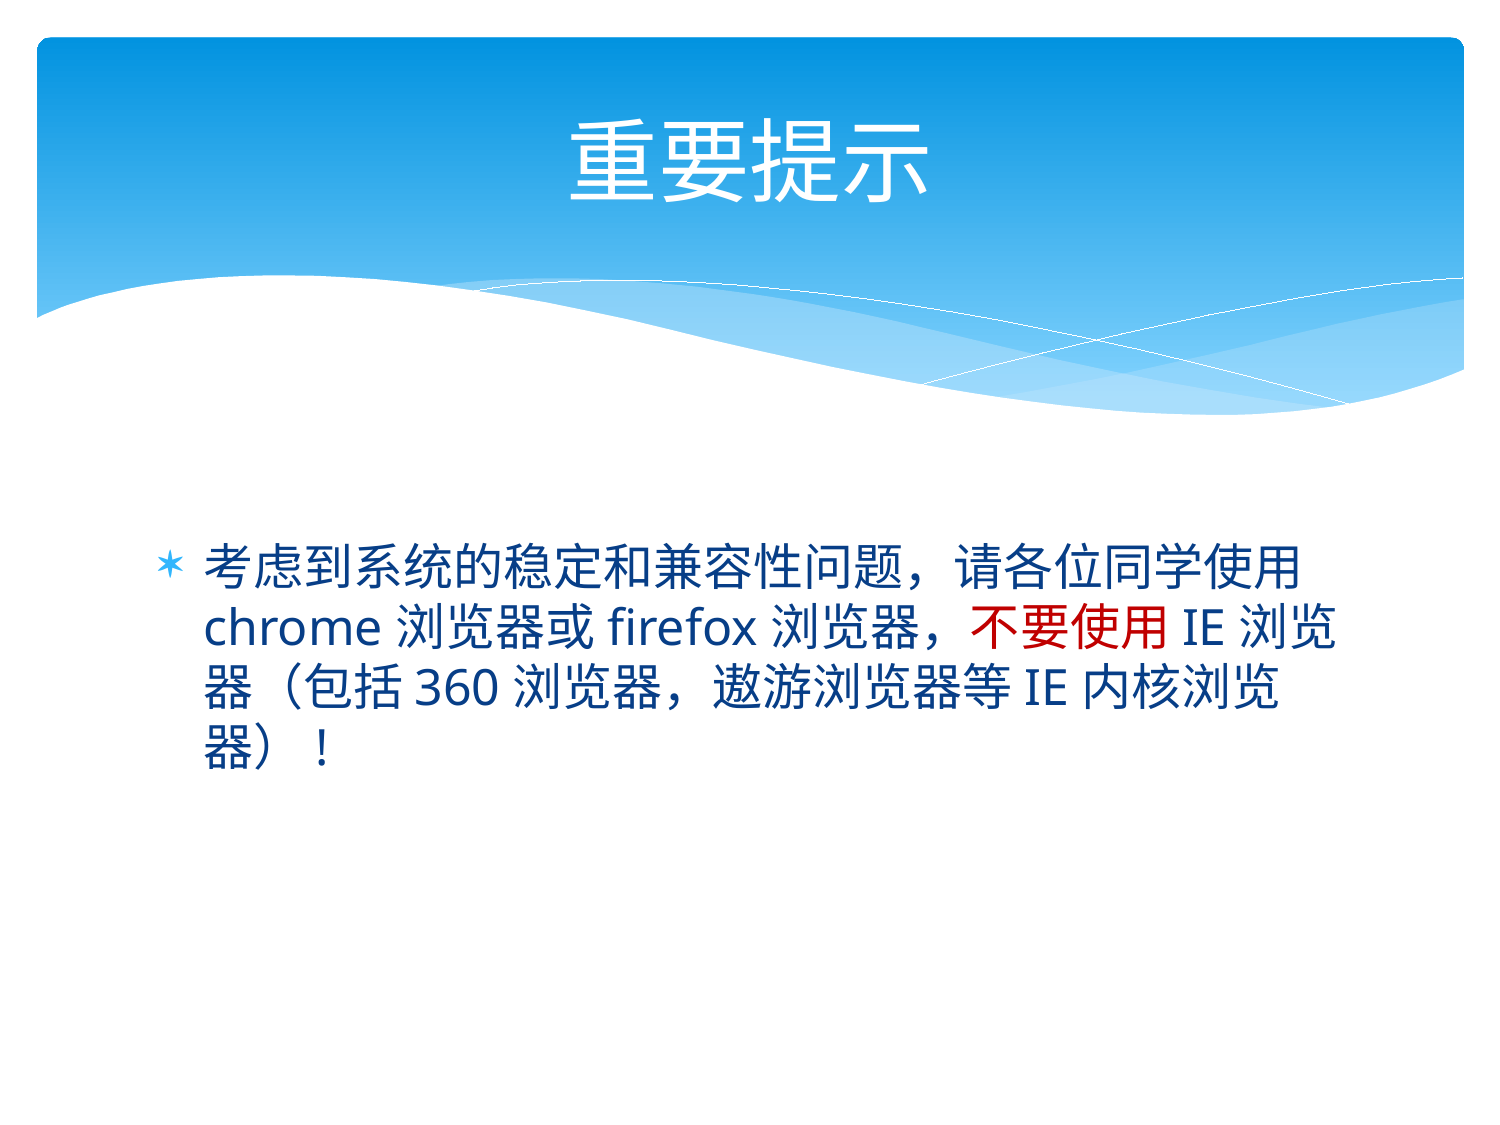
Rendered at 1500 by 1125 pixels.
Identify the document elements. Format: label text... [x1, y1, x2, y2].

list 考虑到系统的稳定和兼容性问题，请各位同学使用chrome浏览器或firefox浏览器，不要使用IE浏览器（包括360浏览器，遨游浏览器等IE内核浏览器）! [143, 528, 1359, 1094]
title 重要提示 [75, 55, 1425, 261]
